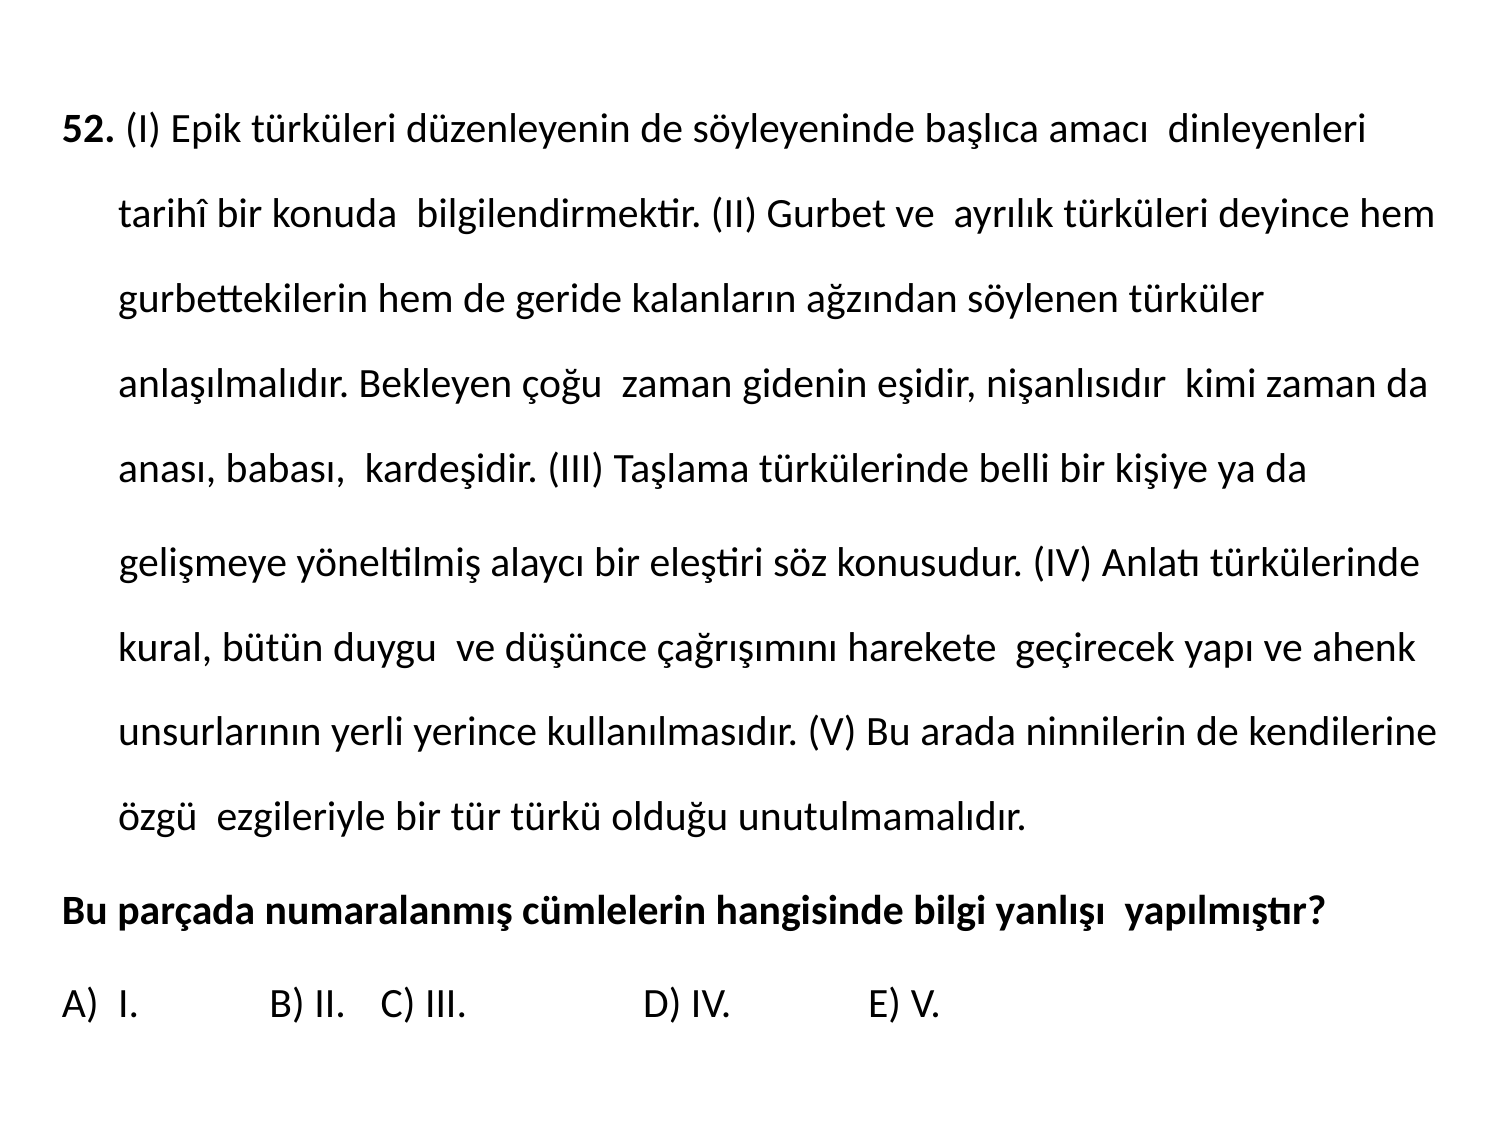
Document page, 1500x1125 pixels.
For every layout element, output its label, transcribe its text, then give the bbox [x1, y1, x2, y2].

list 52. (I) Epik türküleri düzenleyenin de söyleyeninde başlıca amacı dinleyenleri tarihî bir konuda bilgilendirmektir. (II) Gurbet ve ayrılık türküleri deyince hem gurbettekilerin hem de geride kalanların ağzından söylenen türküler anlaşılmalıdır. Bekleyen çoğu zaman gidenin eşidir, nişanlısıdır kimi zaman da anası, babası, kardeşidir. (III) Taşlama türkülerinde belli bir kişiye ya da gelişmeye yöneltilmiş alaycı bir eleştiri söz konusudur. (IV) Anlatı türkülerinde kural, bütün duygu ve düşünce çağrışımını harekete geçirecek yapı ve ahenk unsurlarının yerli yerince kullanılmasıdır. (V) Bu arada ninnilerin de kendilerine özgü ezgileriyle bir tür türkü olduğu unutulmamalıdır. Bu parçada numaralanmış cümlelerin hangisinde bilgi yanlışı yapılmıştır? A) I. B) II. C) III. D) IV. E) V. [46, 58, 1465, 1079]
